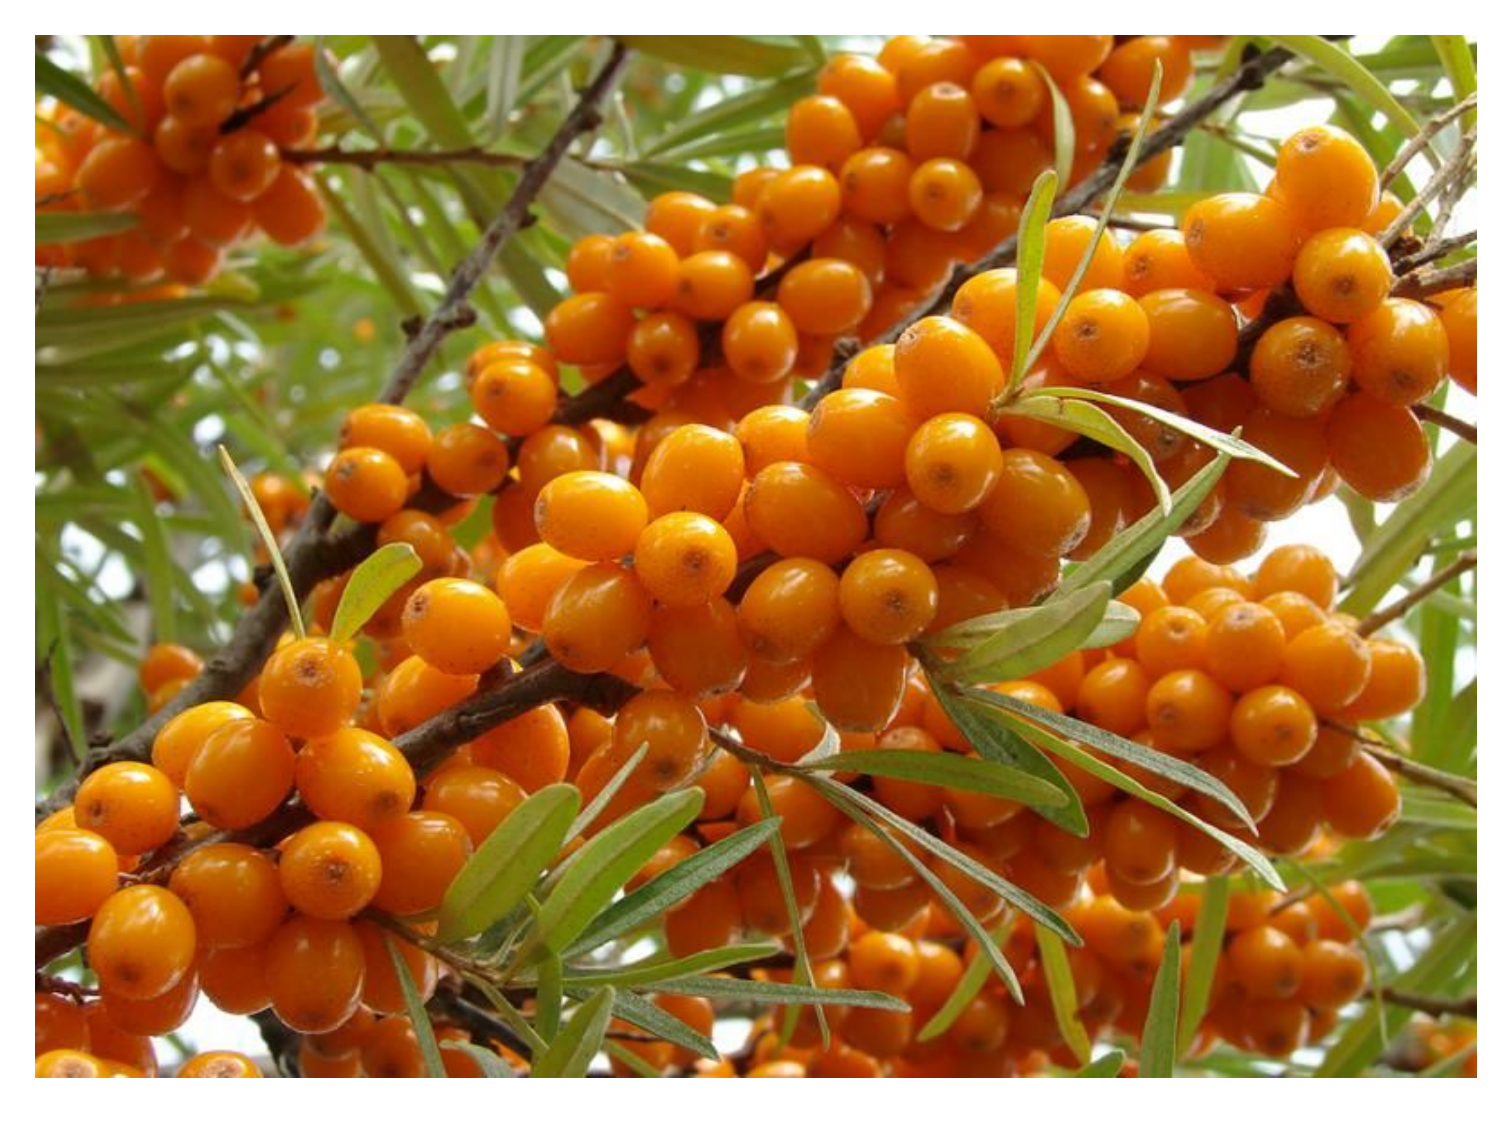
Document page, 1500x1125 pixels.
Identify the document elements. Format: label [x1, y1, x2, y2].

picture [34, 34, 1477, 1079]
